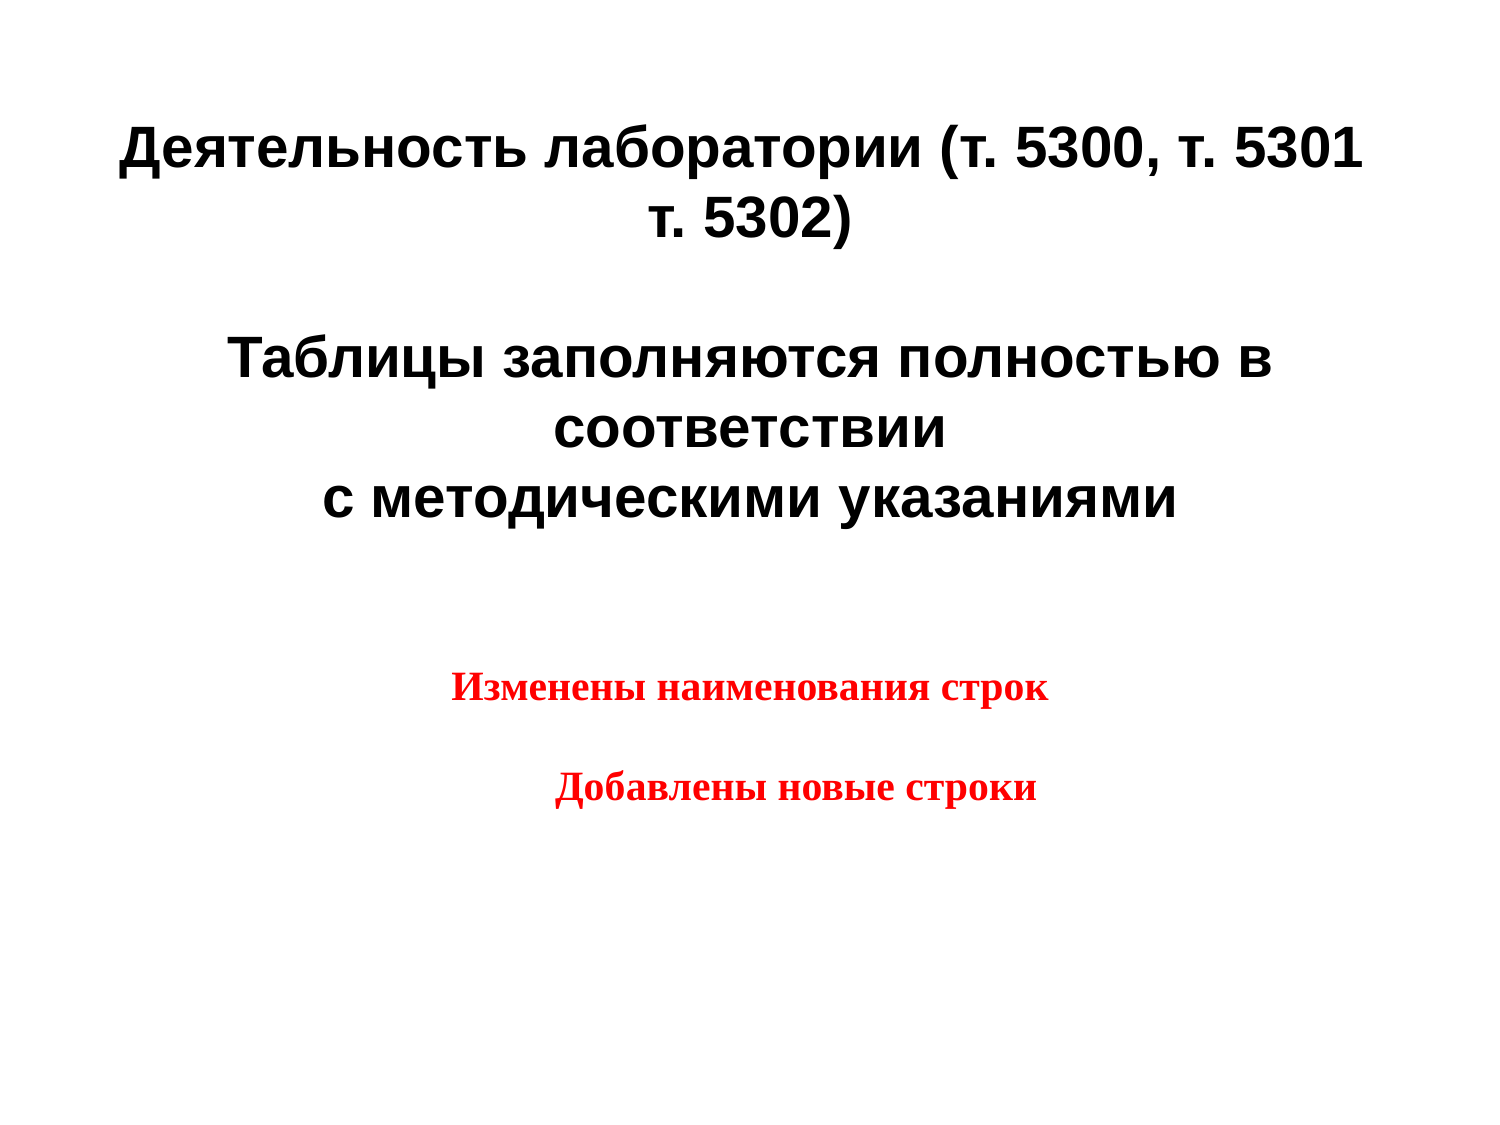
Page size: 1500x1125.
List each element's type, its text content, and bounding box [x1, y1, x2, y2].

text_box Деятельность лаборатории (т. 5300, т. 5301 т. 5302) Таблицы заполняются полностью в соответствии с методическими указаниями Изменены наименования строк Добавлены новые строки [76, 101, 1424, 877]
